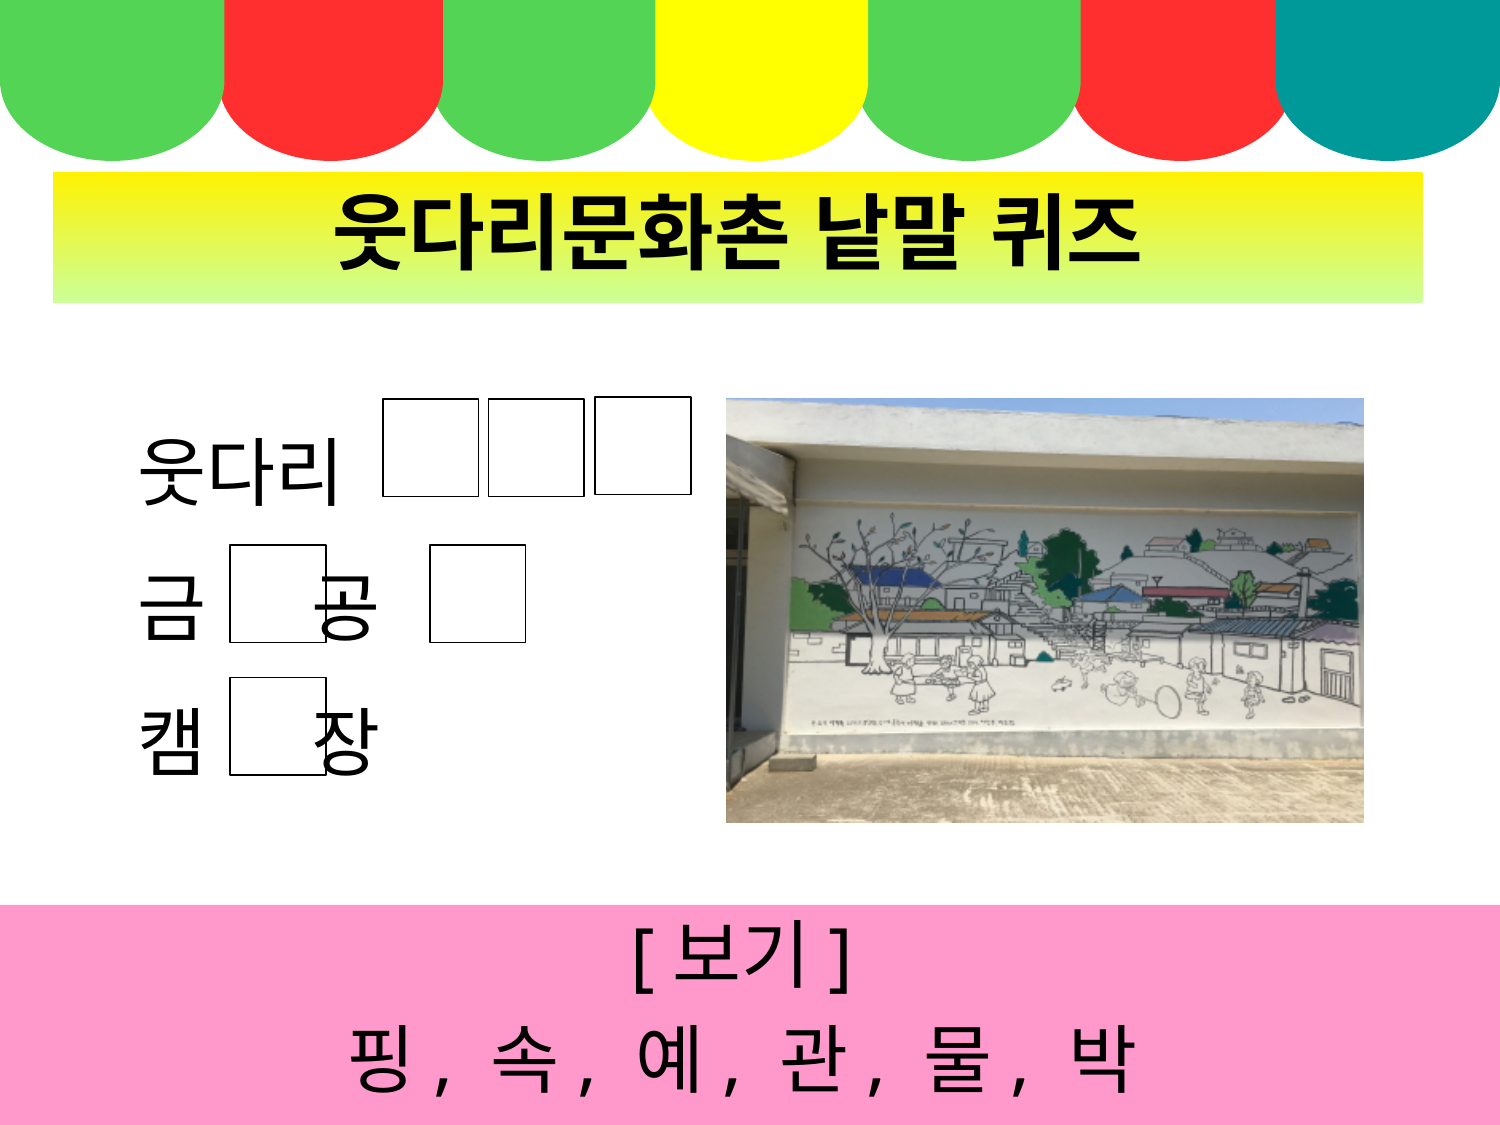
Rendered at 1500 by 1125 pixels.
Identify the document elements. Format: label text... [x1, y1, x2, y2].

text_box [429, 544, 526, 643]
text_box [488, 398, 585, 497]
text_box 웃다리문화촌 낱말 퀴즈 [53, 172, 1423, 303]
text_box [230, 544, 327, 643]
picture [726, 398, 1364, 823]
text_box [382, 398, 479, 497]
text_box [보기] 핑, 속, 예, 관, 물, 박 [206, 880, 1278, 1125]
text_box [230, 677, 327, 776]
text_box 웃다리 금 공 캠 장 [123, 373, 1222, 794]
text_box [595, 397, 691, 495]
